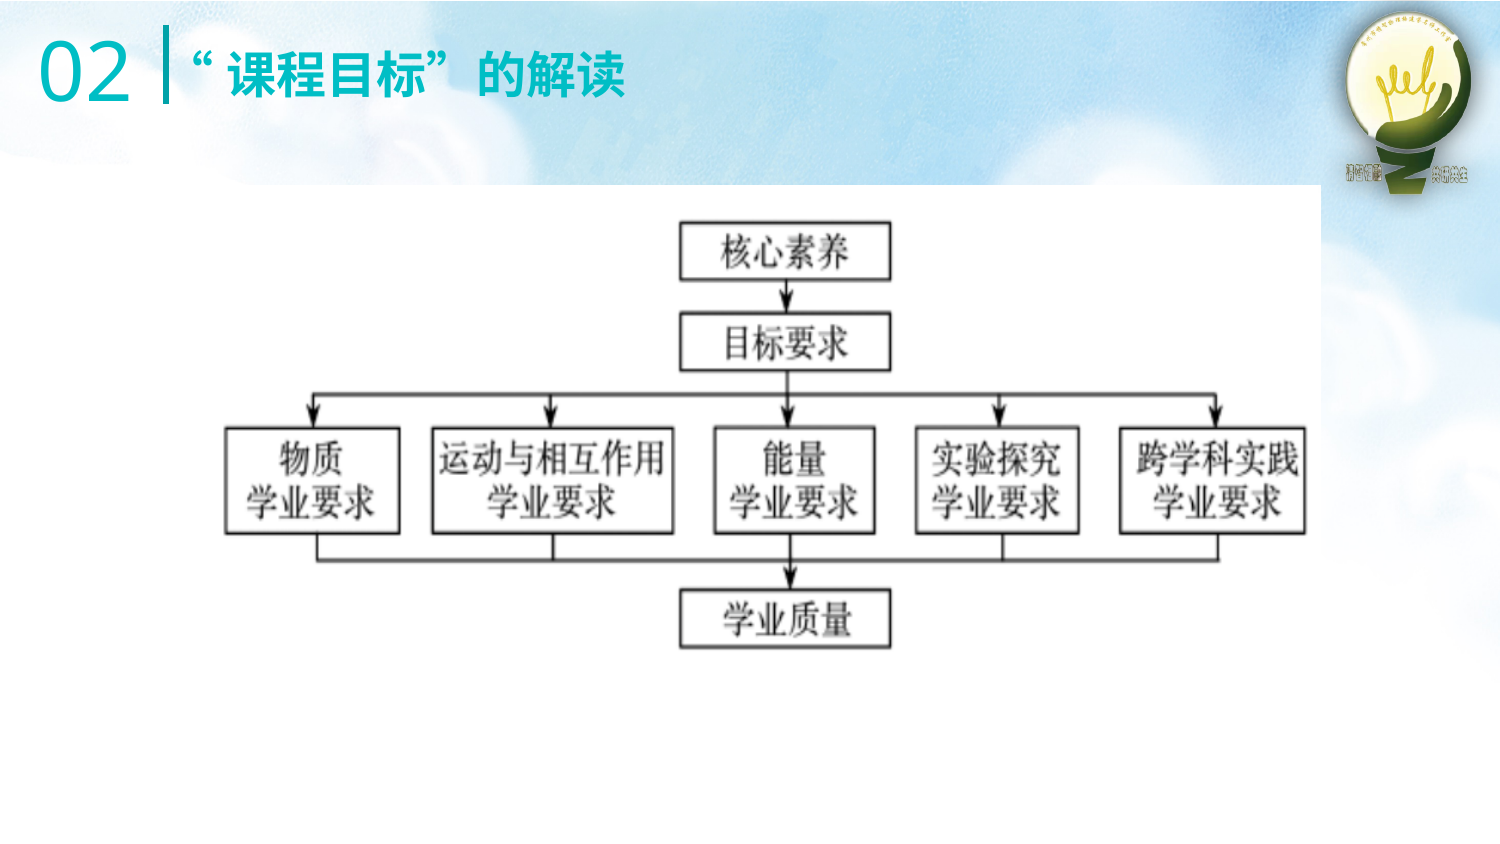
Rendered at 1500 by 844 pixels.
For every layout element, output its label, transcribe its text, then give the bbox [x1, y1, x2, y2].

text_box “课程目标”的解读 [149, 35, 641, 111]
text_box 02 [23, 11, 148, 126]
picture [0, 0, 1500, 843]
